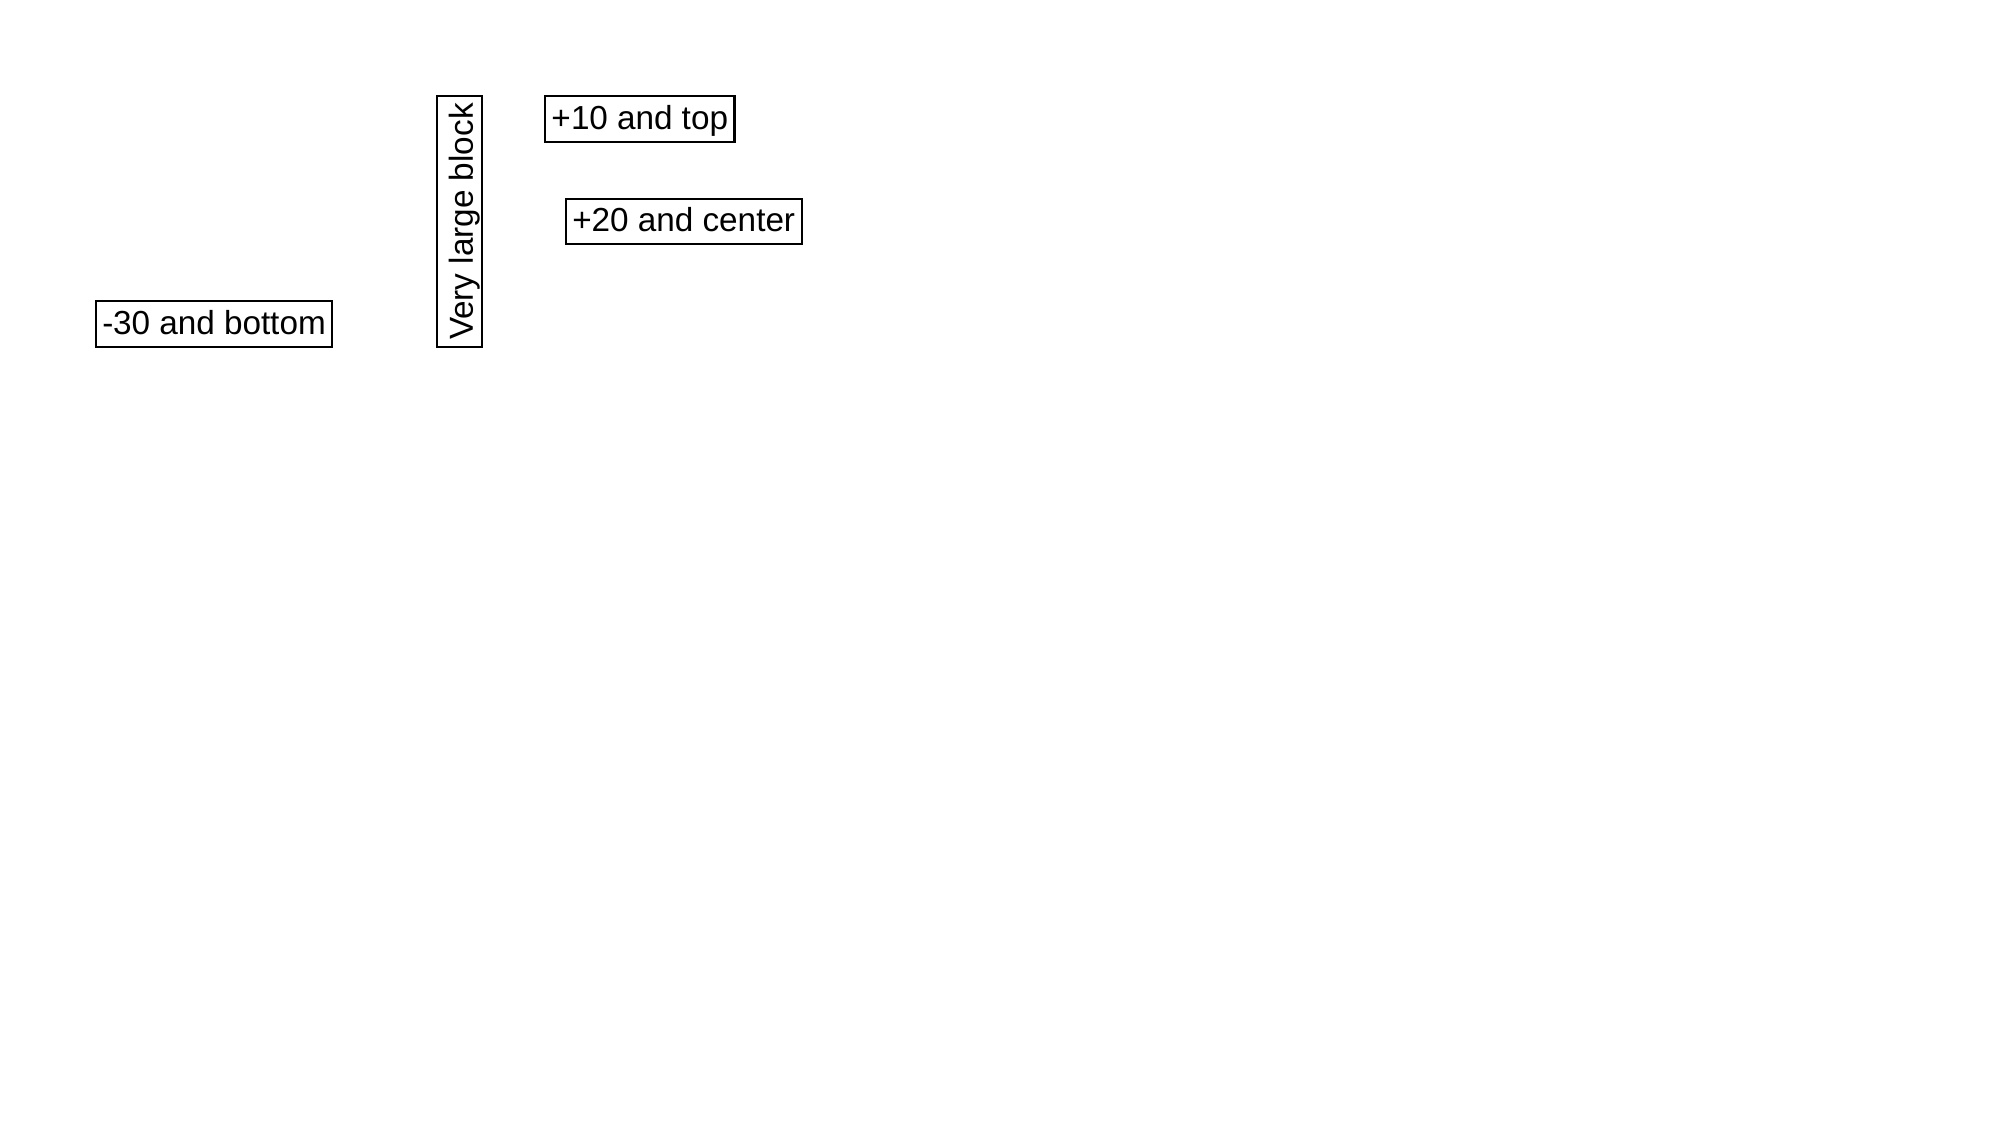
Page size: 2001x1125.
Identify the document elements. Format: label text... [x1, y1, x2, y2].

text_box +20 and center [565, 198, 802, 245]
text_box +10 and top [544, 95, 735, 142]
text_box [74, 74, 823, 369]
text_box -30 and bottom [95, 301, 333, 348]
text_box [436, 95, 483, 348]
text_box Very large block [440, 100, 479, 344]
